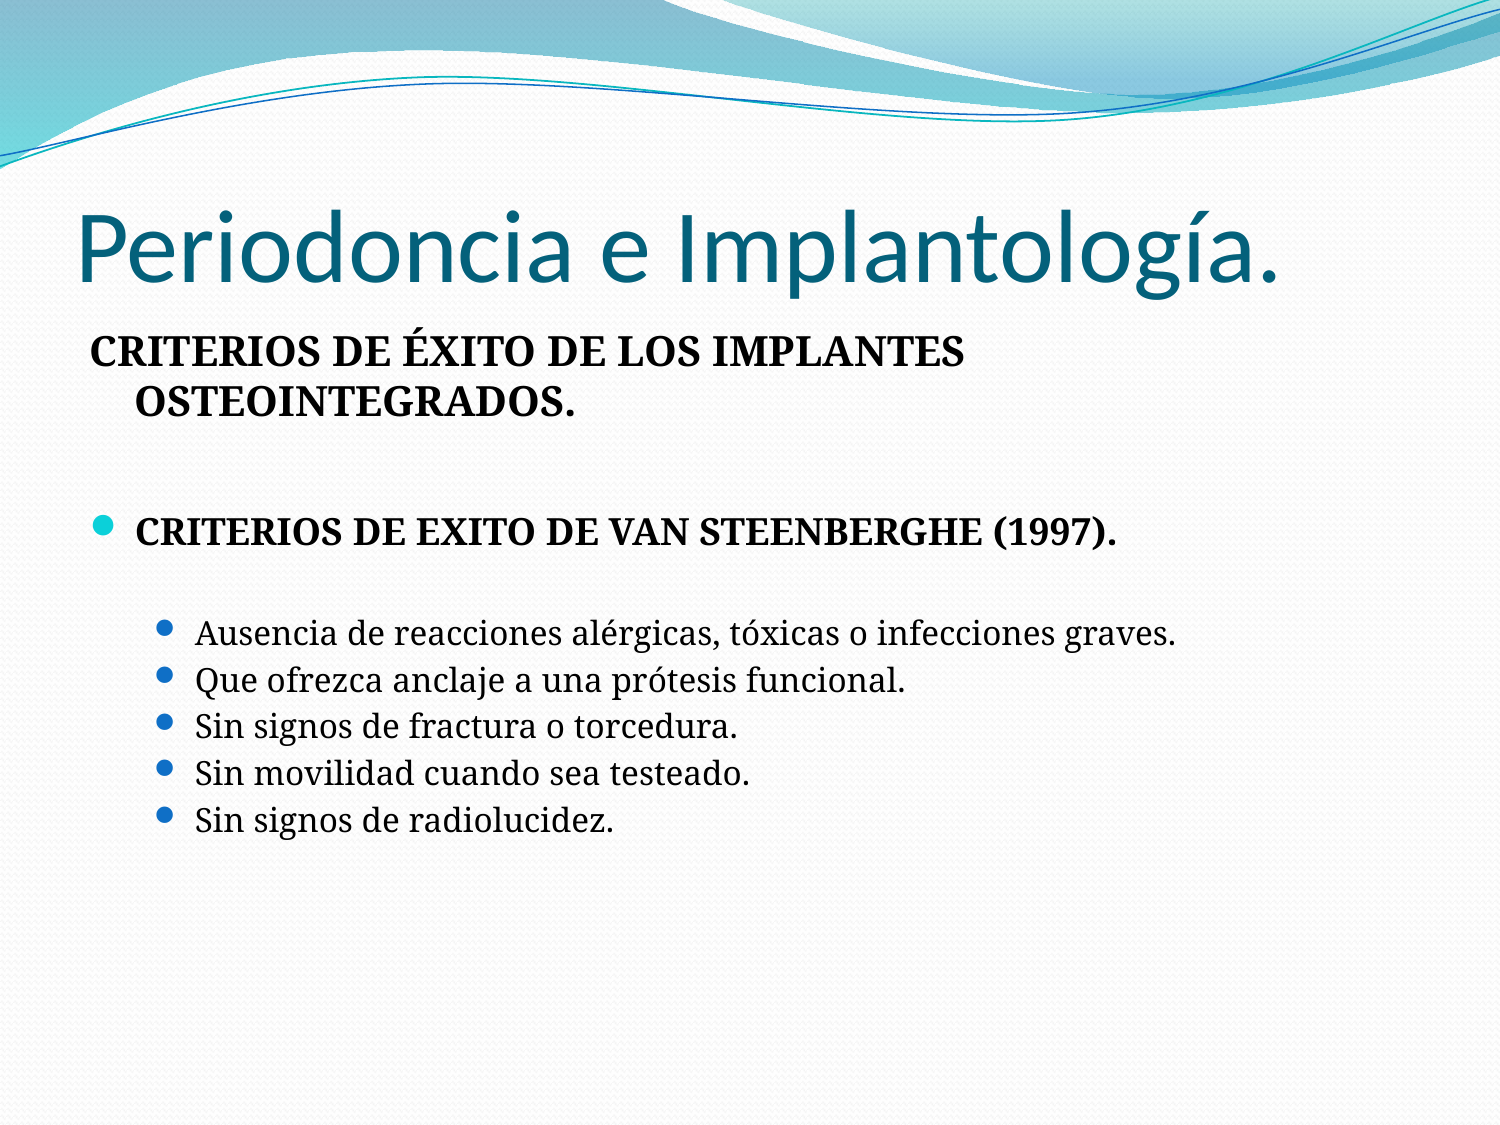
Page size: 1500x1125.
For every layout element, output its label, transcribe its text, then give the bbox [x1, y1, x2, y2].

title Periodoncia e Implantología. [75, 115, 1425, 303]
list CRITERIOS DE ÉXITO DE LOS IMPLANTES OSTEOINTEGRADOS. CRITERIOS DE EXITO DE VAN STEENBERGHE (1997). Ausencia de reacciones alérgicas, tóxicas o infecciones graves. Que ofrezca anclaje a una prótesis funcional. Sin signos de fractura o torcedura. Sin movilidad cuando sea testeado. Sin signos de radiolucidez. [75, 317, 1425, 1038]
